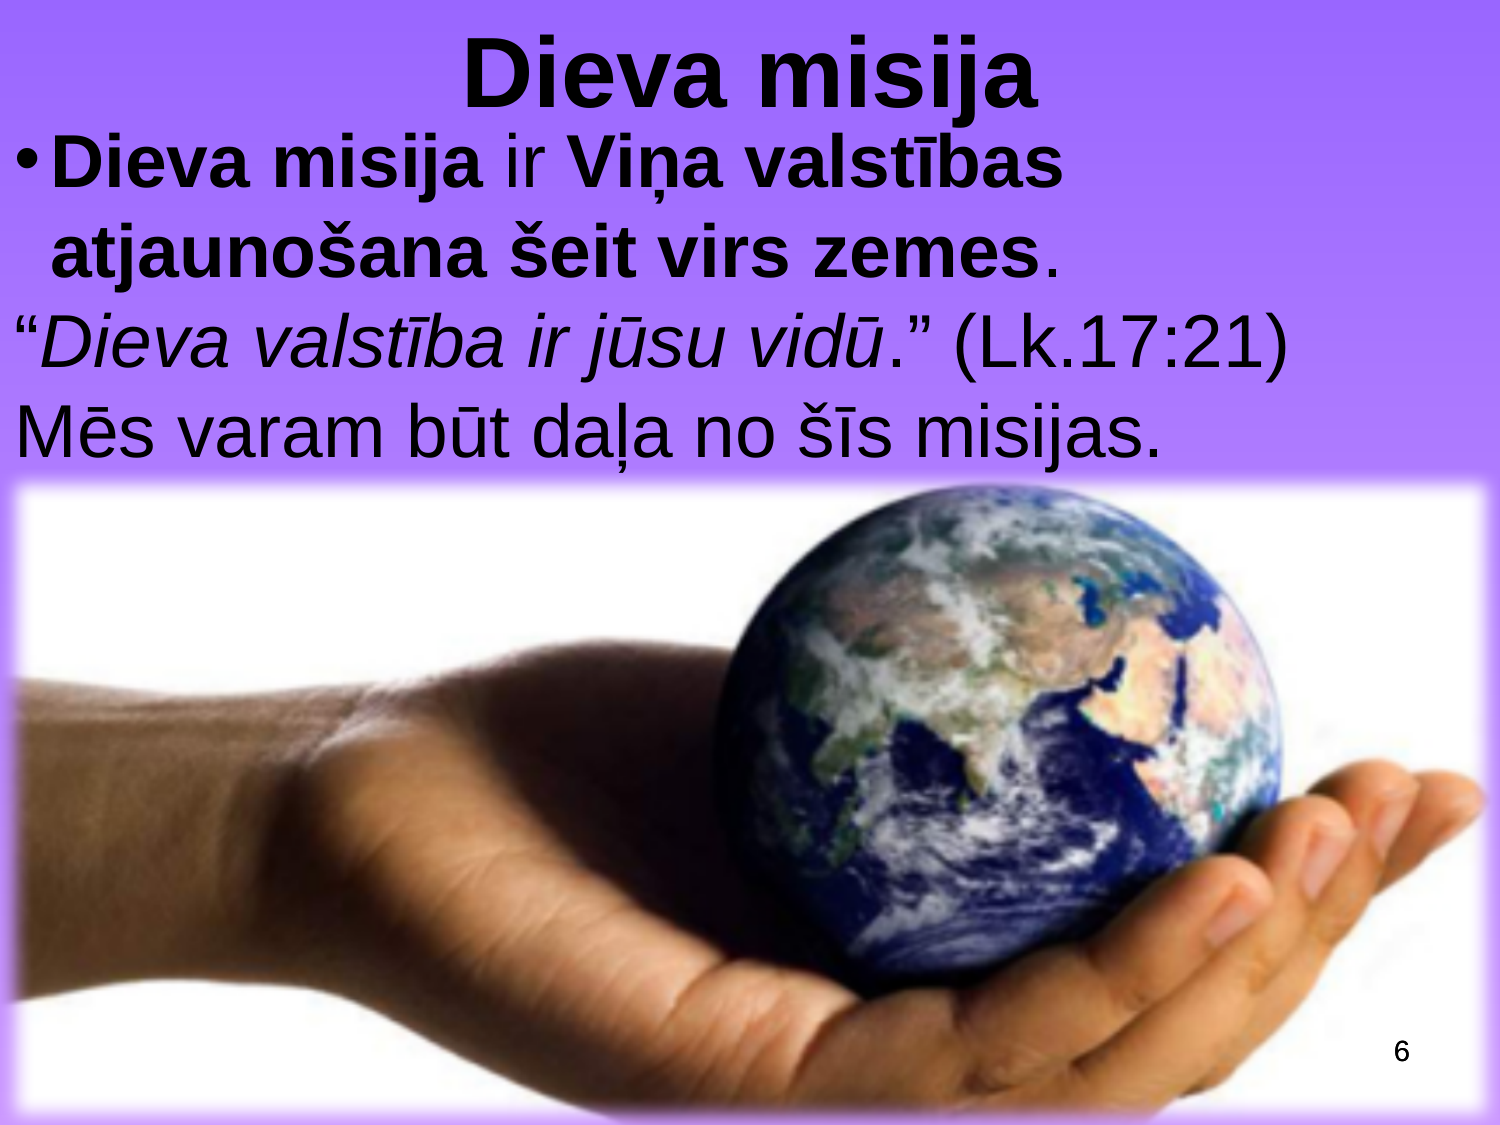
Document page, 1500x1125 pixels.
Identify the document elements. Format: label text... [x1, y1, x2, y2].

text_box Dieva misija ir Viņa valstības atjaunošana šeit virs zemes. “Dieva valstība ir jūsu vidū.” (Lk.17:21) Mēs varam būt daļa no šīs misijas. [0, 105, 1500, 468]
picture [0, 468, 1500, 1125]
text_box Dieva misija [0, 0, 1500, 105]
